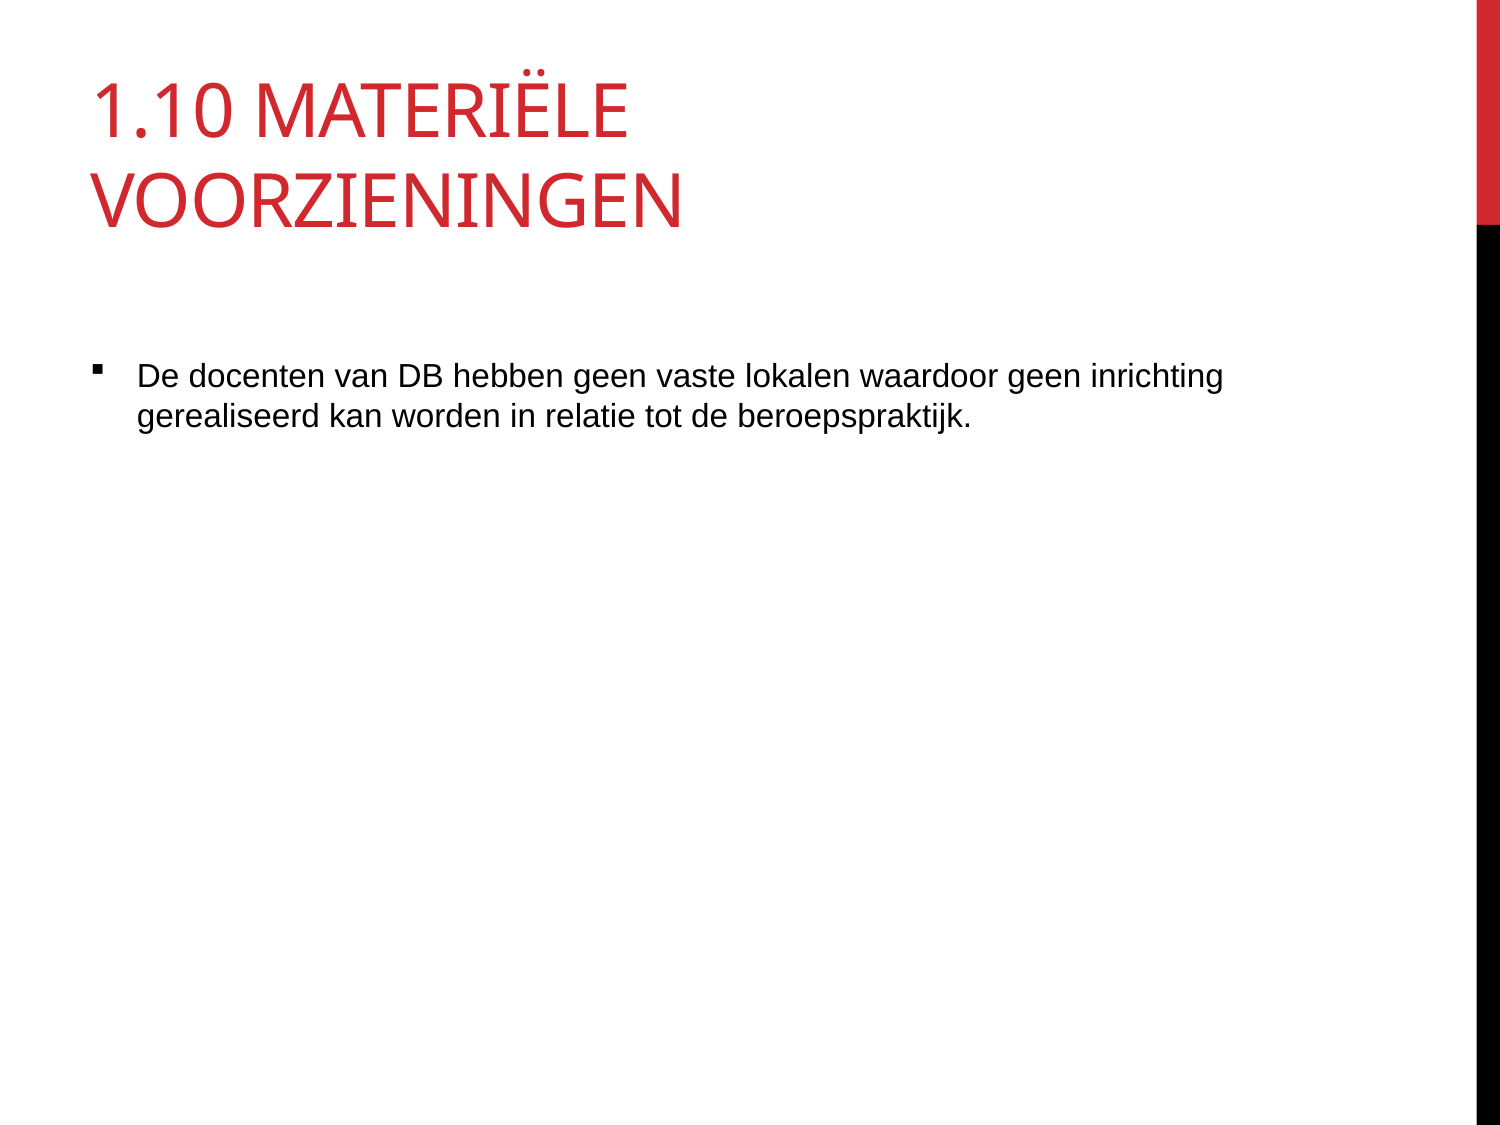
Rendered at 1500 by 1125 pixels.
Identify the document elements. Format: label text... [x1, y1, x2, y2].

title 1.10 materiële voorzieningen [75, 25, 1025, 250]
list De docenten van DB hebben geen vaste lokalen waardoor geen inrichting gerealiseerd kan worden in relatie tot de beroepspraktijk. [75, 287, 1325, 1005]
